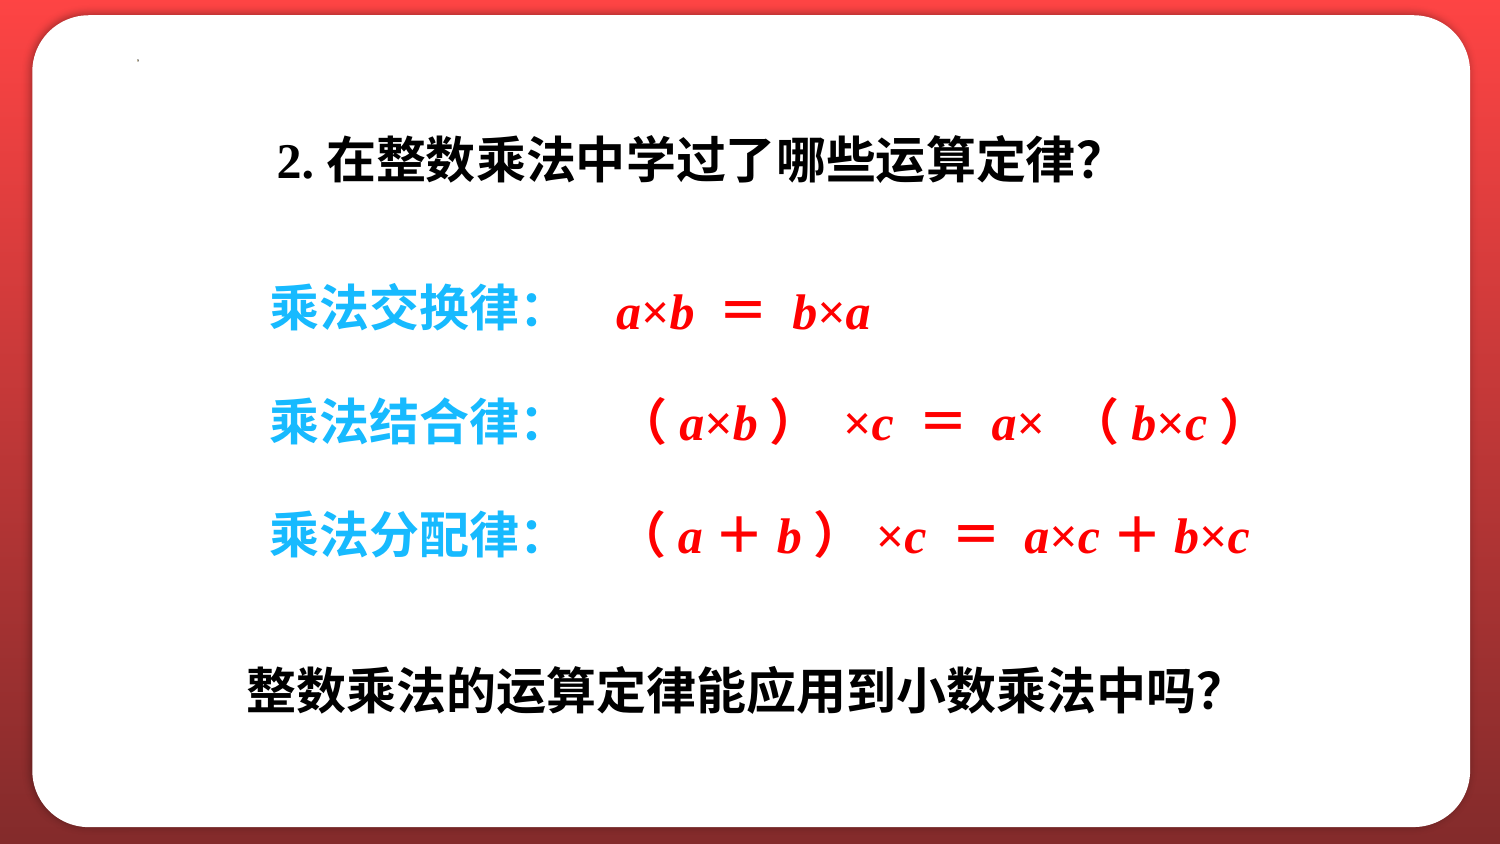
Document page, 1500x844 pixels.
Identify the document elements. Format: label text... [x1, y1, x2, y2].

text_box 乘法结合律： [254, 382, 596, 458]
text_box 乘法交换律： [254, 269, 596, 344]
text_box （a＋b）×c ＝ a×c＋b×c [601, 496, 1437, 572]
text_box 乘法分配律： [254, 496, 596, 572]
text_box 2.在整数乘法中学过了哪些运算定律？ [261, 121, 1142, 197]
text_box a×b ＝ b×a [601, 271, 939, 347]
text_box 整数乘法的运算定律能应用到小数乘法中吗？ [157, 622, 1335, 727]
text_box （a×b） ×c ＝ a× （b×c） [602, 382, 1296, 458]
